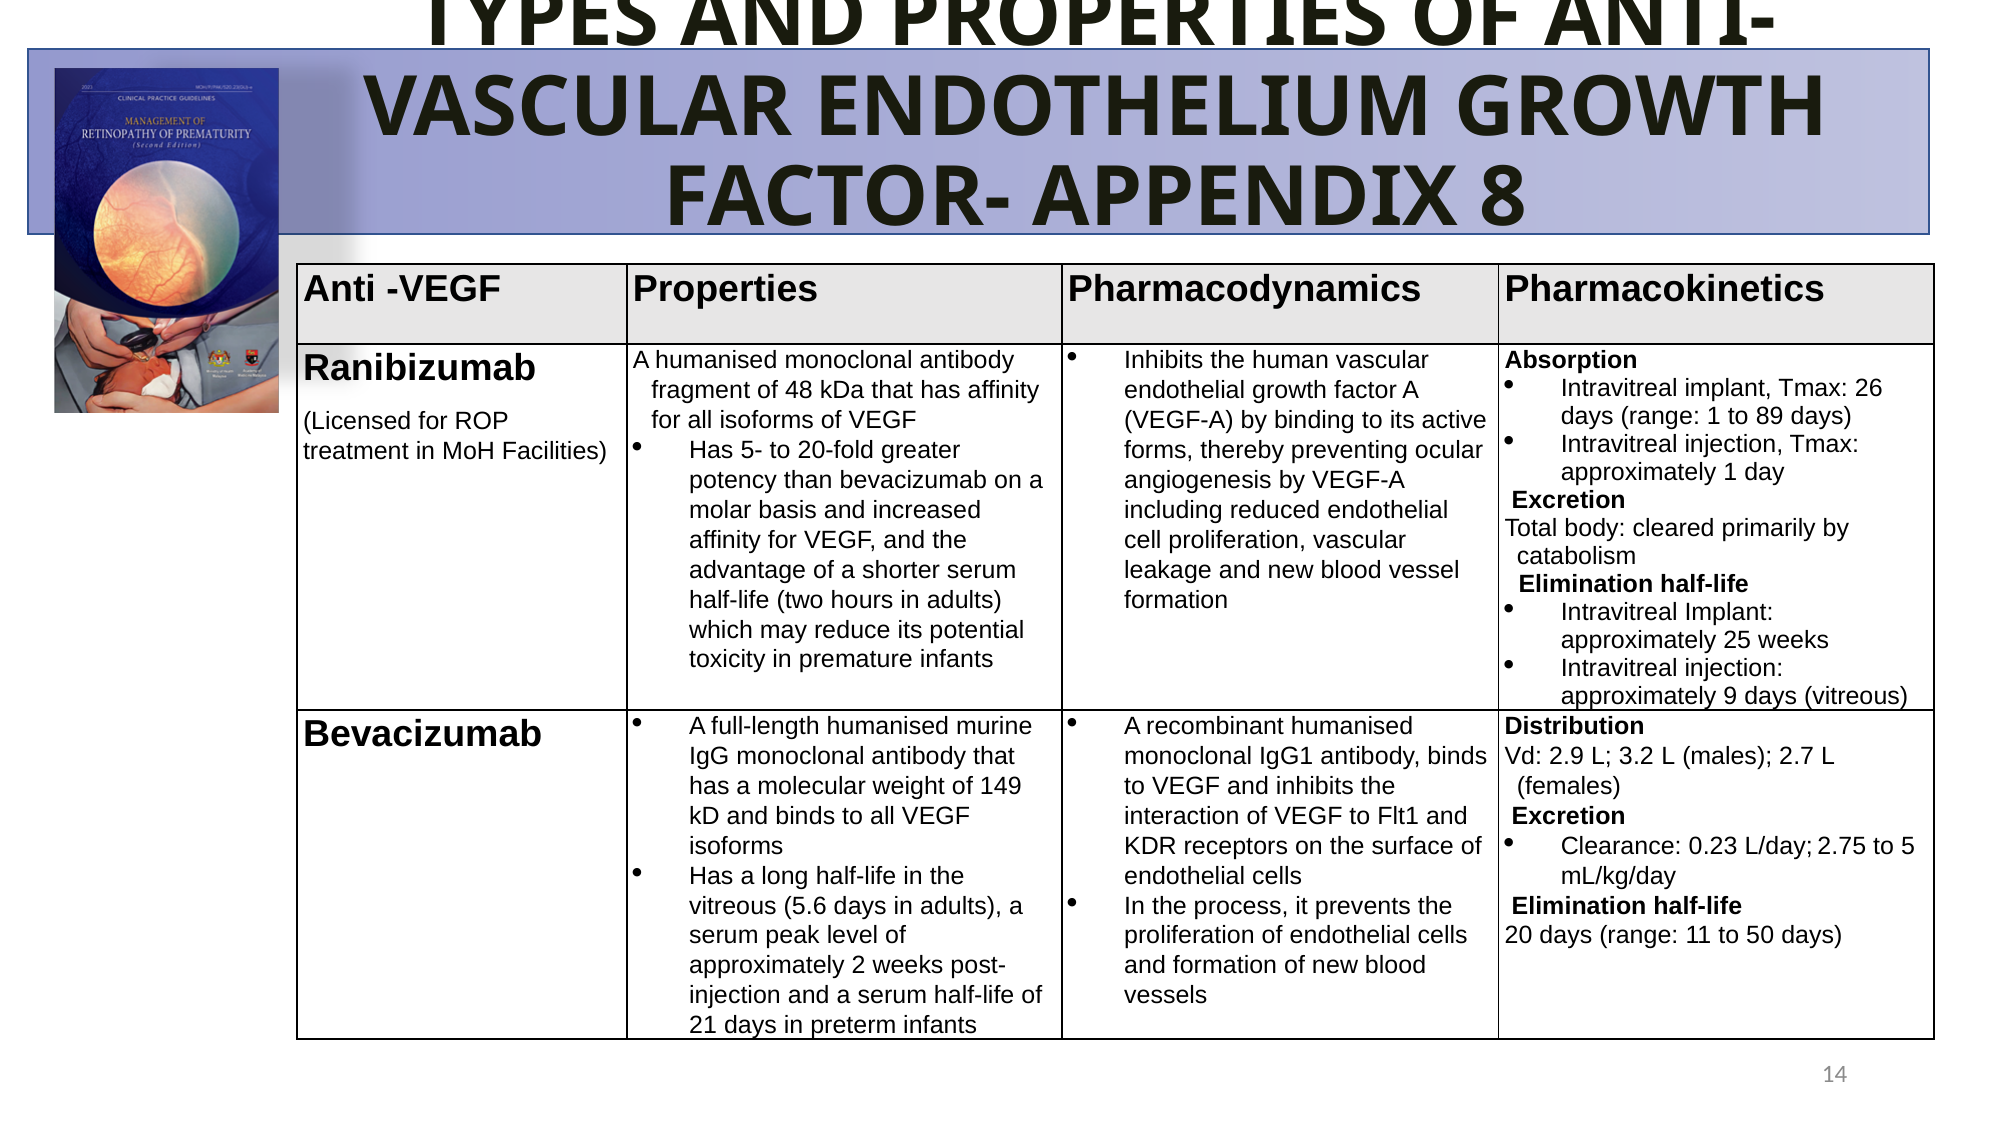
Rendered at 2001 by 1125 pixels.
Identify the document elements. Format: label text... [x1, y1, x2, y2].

table_header Anti -VEGF [386, 265, 626, 343]
text_box [27, 48, 54, 235]
table_cell A humanised monoclonal antibody fragment of 48 kDa that has affinity for all isoforms of VEGF Has 5- to 20-fold greater potency than bevacizumab on a molar basis and increased affinity for VEGF, and the advantage of a shorter serum half-life (two hours in adults) which may reduce its potential toxicity in premature infants [628, 345, 1061, 709]
table_cell A full-length humanised murine IgG monoclonal antibody that has a molecular weight of 149 kD and binds to all VEGF isoforms Has a long half-life in the vitreous (5.6 days in adults), a serum peak level of approximately 2 weeks post-injection and a serum half-life of 21 days in preterm infants [628, 711, 1061, 1038]
table_cell Distribution Vd: 2.9 L; 3.2 L (males); 2.7 L (females) Excretion Clearance: 0.23 L/day; 2.75 to 5 mL/kg/day Elimination half-life 20 days (range: 11 to 50 days) [1499, 711, 1933, 1038]
title TYPES AND PROPERTIES OF ANTI-VASCULAR ENDOTHELIUM GROWTH FACTOR- APPENDIX 8 [386, 107, 1909, 251]
table_cell Inhibits the human vascular endothelial growth factor A (VEGF-A) by binding to its active forms, thereby preventing ocular angiogenesis by VEGF-A including reduced endothelial cell proliferation, vascular leakage and new blood vessel formation [1063, 345, 1498, 709]
table_header Pharmacokinetics [1499, 265, 1933, 343]
table_cell A recombinant humanised monoclonal IgG1 antibody, binds to VEGF and inhibits the interaction of VEGF to Flt1 and KDR receptors on the surface of endothelial cells In the process, it prevents the proliferation of endothelial cells and formation of new blood vessels [1063, 711, 1498, 1038]
slide_number 14 [1412, 1042, 1863, 1103]
table_cell Bevacizumab [298, 711, 626, 1038]
table_header Pharmacodynamics [1063, 265, 1498, 343]
table_cell Ranibizumab (Licensed for ROP treatment in MoH Facilities) [298, 345, 626, 709]
text_box [386, 48, 1930, 235]
table_cell Absorption Intravitreal implant, Tmax: 26 days (range: 1 to 89 days) Intravitreal injection, Tmax: approximately 1 day Excretion Total body: cleared primarily by catabolism Elimination half-life Intravitreal Implant: approximately 25 weeks Intravitreal injection: approximately 9 days (vitreous) [1499, 345, 1933, 709]
picture [54, 37, 386, 413]
table_header Properties [628, 265, 1061, 343]
